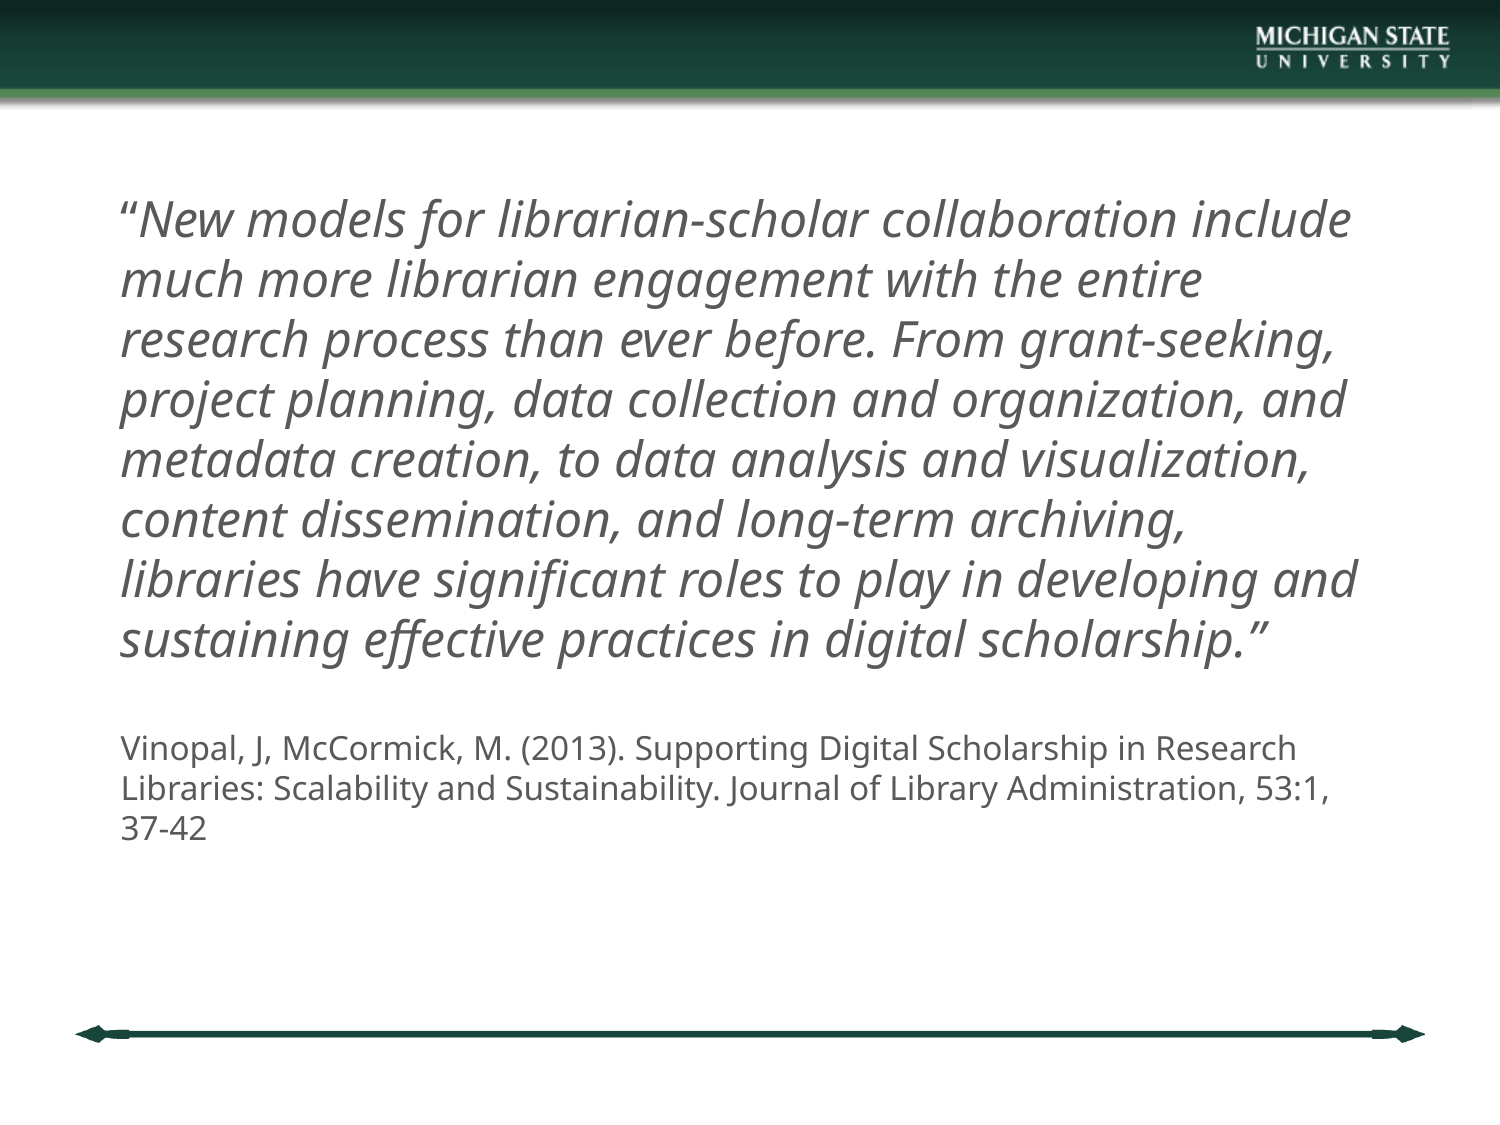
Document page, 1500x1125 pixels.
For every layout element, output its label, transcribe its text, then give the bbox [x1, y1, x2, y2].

subtitle “New models for librarian-scholar collaboration include much more librarian engagement with the entire research process than ever before. From grant-seeking, project planning, data collection and organization, and metadata creation, to data analysis and visualization, content dissemination, and long-term archiving, libraries have significant roles to play in developing and sustaining effective practices in digital scholarship.” Vinopal, J, McCormick, M. (2013). Supporting Digital Scholarship in Research Libraries: Scalability and Sustainability. Journal of Library Administration, 53:1, 37-42 [105, 180, 1389, 948]
picture [0, 0, 1500, 110]
picture [75, 1025, 1425, 1043]
